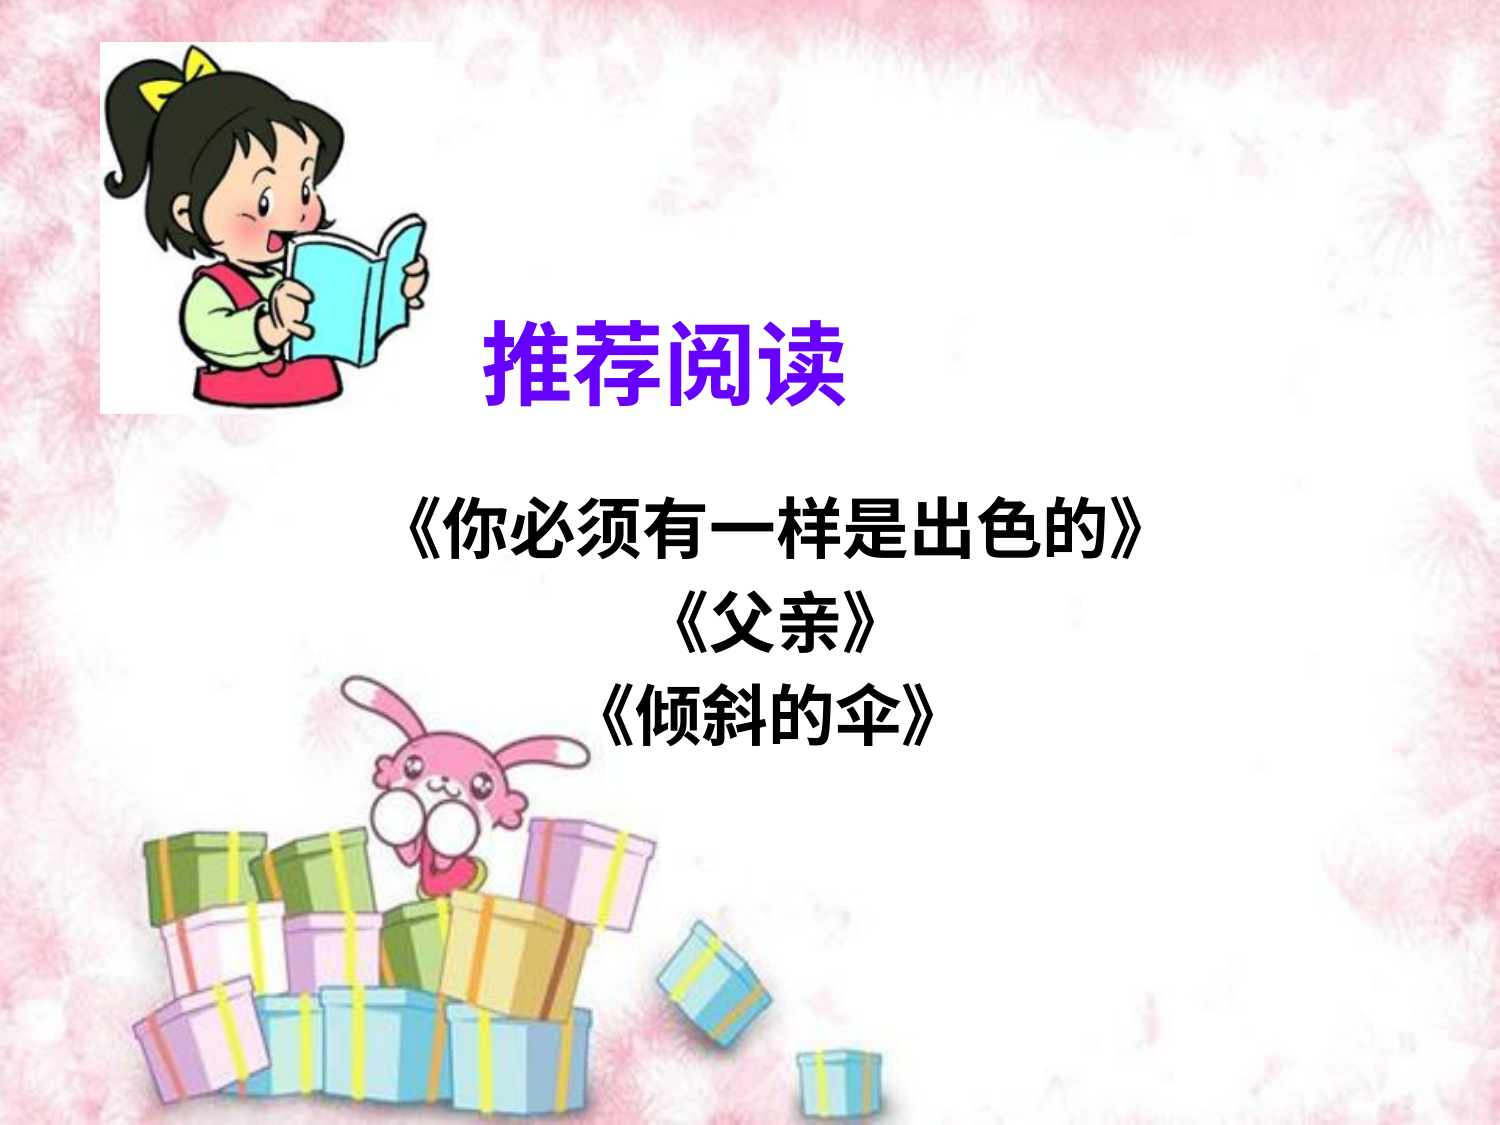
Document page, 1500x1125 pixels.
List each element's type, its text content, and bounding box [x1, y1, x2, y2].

list 《你必须有一样是出色的》 《父亲》 《倾斜的伞》 [312, 479, 1240, 934]
text_box 推荐阅读 [466, 299, 1200, 425]
picture [0, 0, 1500, 1125]
